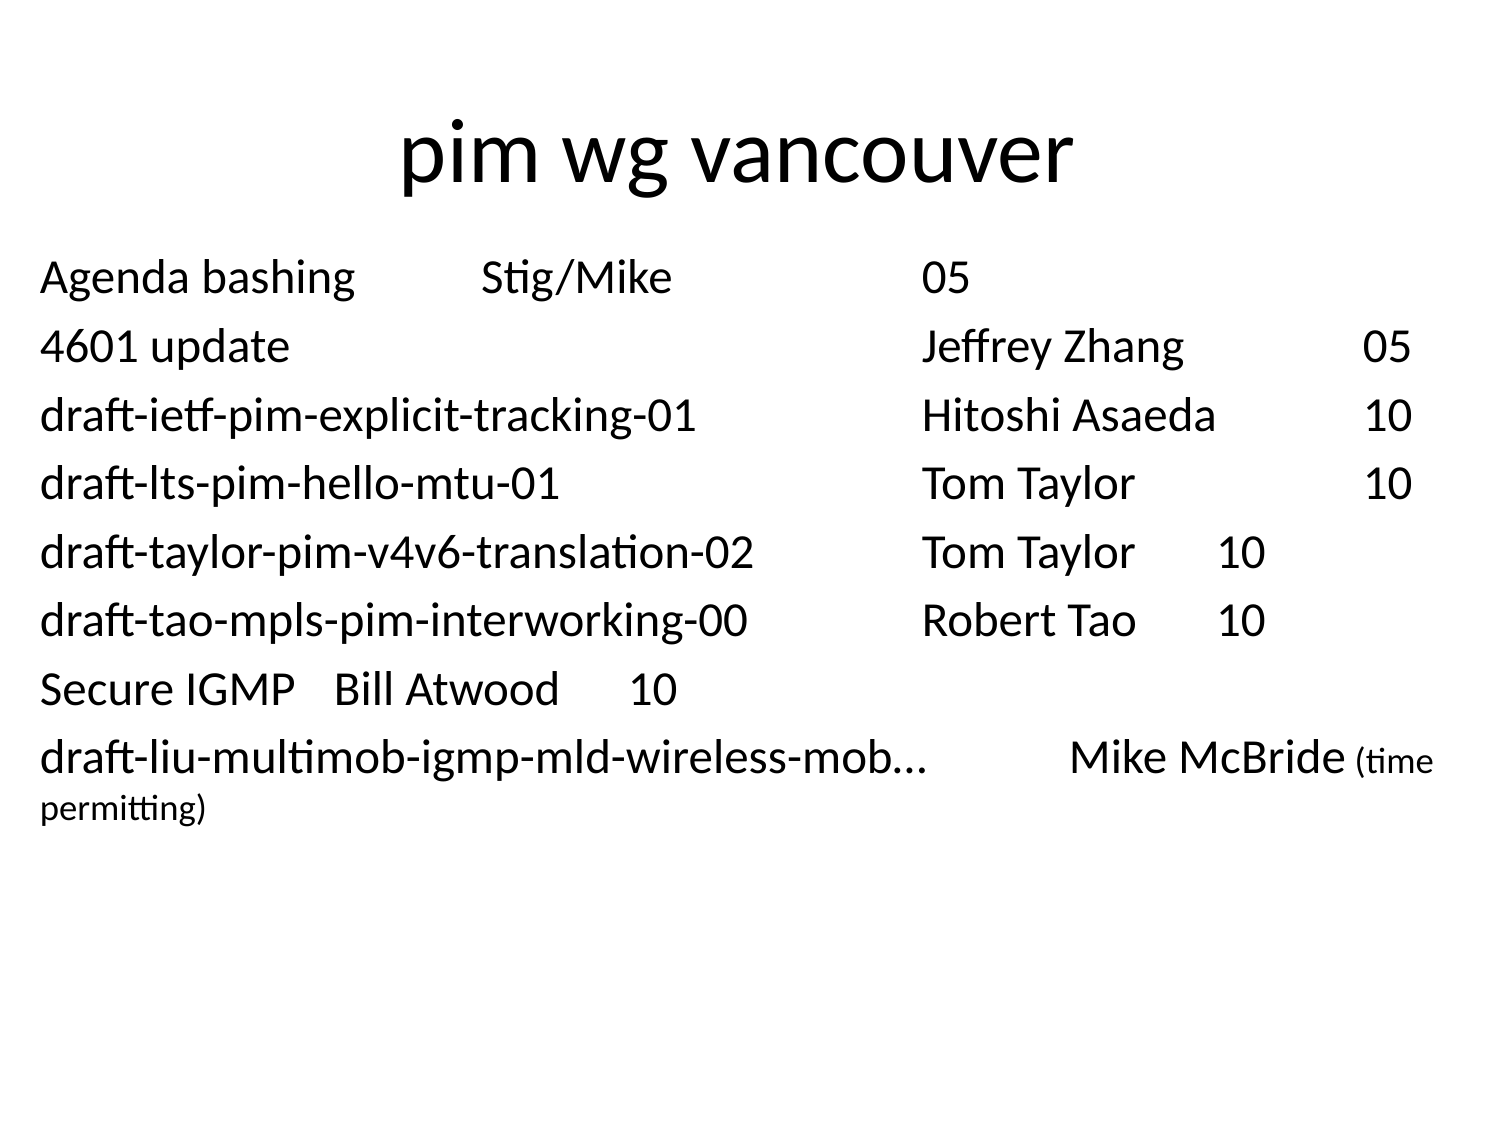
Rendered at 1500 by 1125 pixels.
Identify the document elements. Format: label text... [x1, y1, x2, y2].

title pim wg vancouver [99, 24, 1375, 237]
subtitle Agenda bashing Stig/Mike 05 4601 update Jeffrey Zhang 05 draft-ietf-pim-explicit-tracking-01 Hitoshi Asaeda 10 draft-lts-pim-hello-mtu-01 Tom Taylor 10 draft-taylor-pim-v4v6-translation-02 Tom Taylor 10 draft-tao-mpls-pim-interworking-00 Robert Tao 10 Secure IGMP Bill Atwood 10 draft-liu-multimob-igmp-mld-wireless-mob… Mike McBride (time permitting) [24, 237, 1475, 875]
